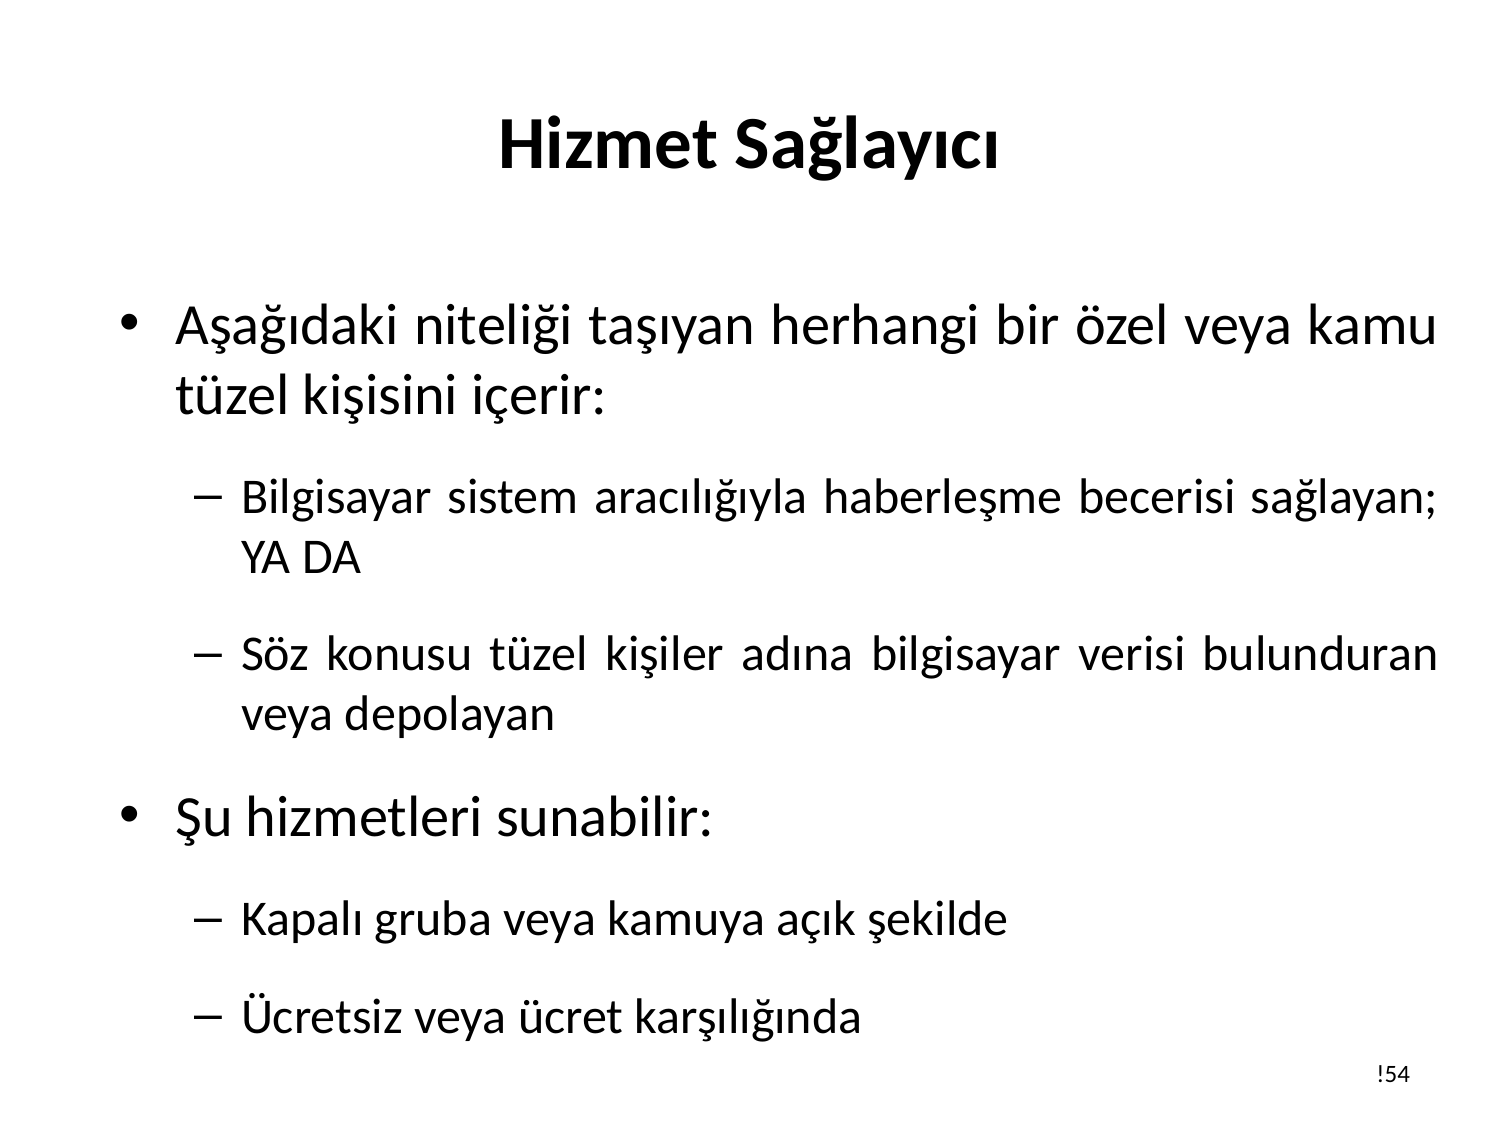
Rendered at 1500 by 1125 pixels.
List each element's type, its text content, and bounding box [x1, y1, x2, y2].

title Hizmet Sağlayıcı [74, 44, 1426, 233]
slide_number !54 [1074, 1042, 1425, 1103]
list Aşağıdaki niteliği taşıyan herhangi bir özel veya kamu tüzel kişisini içerir: Bilgisayar sistem aracılığıyla haberleşme becerisi sağlayan; YA DA Söz konusu tüzel kişiler adına bilgisayar verisi bulunduran veya depolayan Şu hizmetleri sunabilir: Kapalı gruba veya kamuya açık şekilde Ücretsiz veya ücret karşılığında [103, 278, 1455, 1022]
